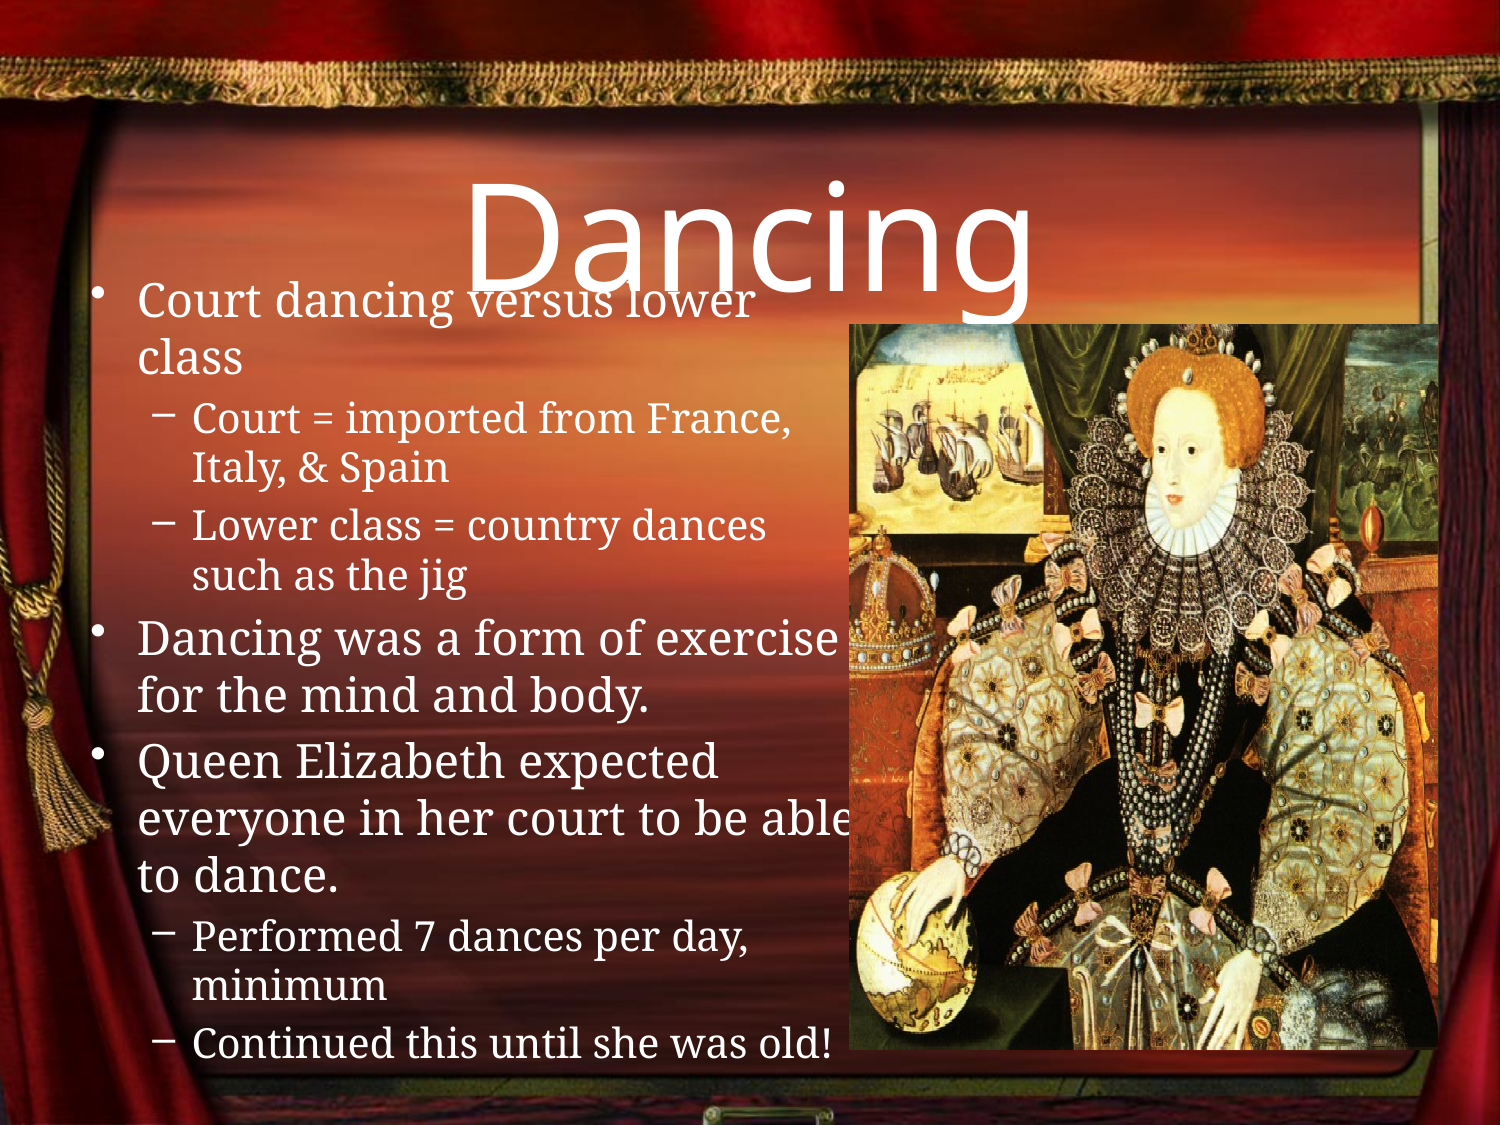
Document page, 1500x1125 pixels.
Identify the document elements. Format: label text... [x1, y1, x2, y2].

title Dancing [74, 137, 1426, 323]
list Court dancing versus lower class Court = imported from France, Italy, & Spain Lower class = country dances such as the jig Dancing was a form of exercise for the mind and body. Queen Elizabeth expected everyone in her court to be able to dance. Performed 7 dances per day, minimum Continued this until she was old! [74, 262, 876, 1125]
picture [0, 0, 1500, 1125]
